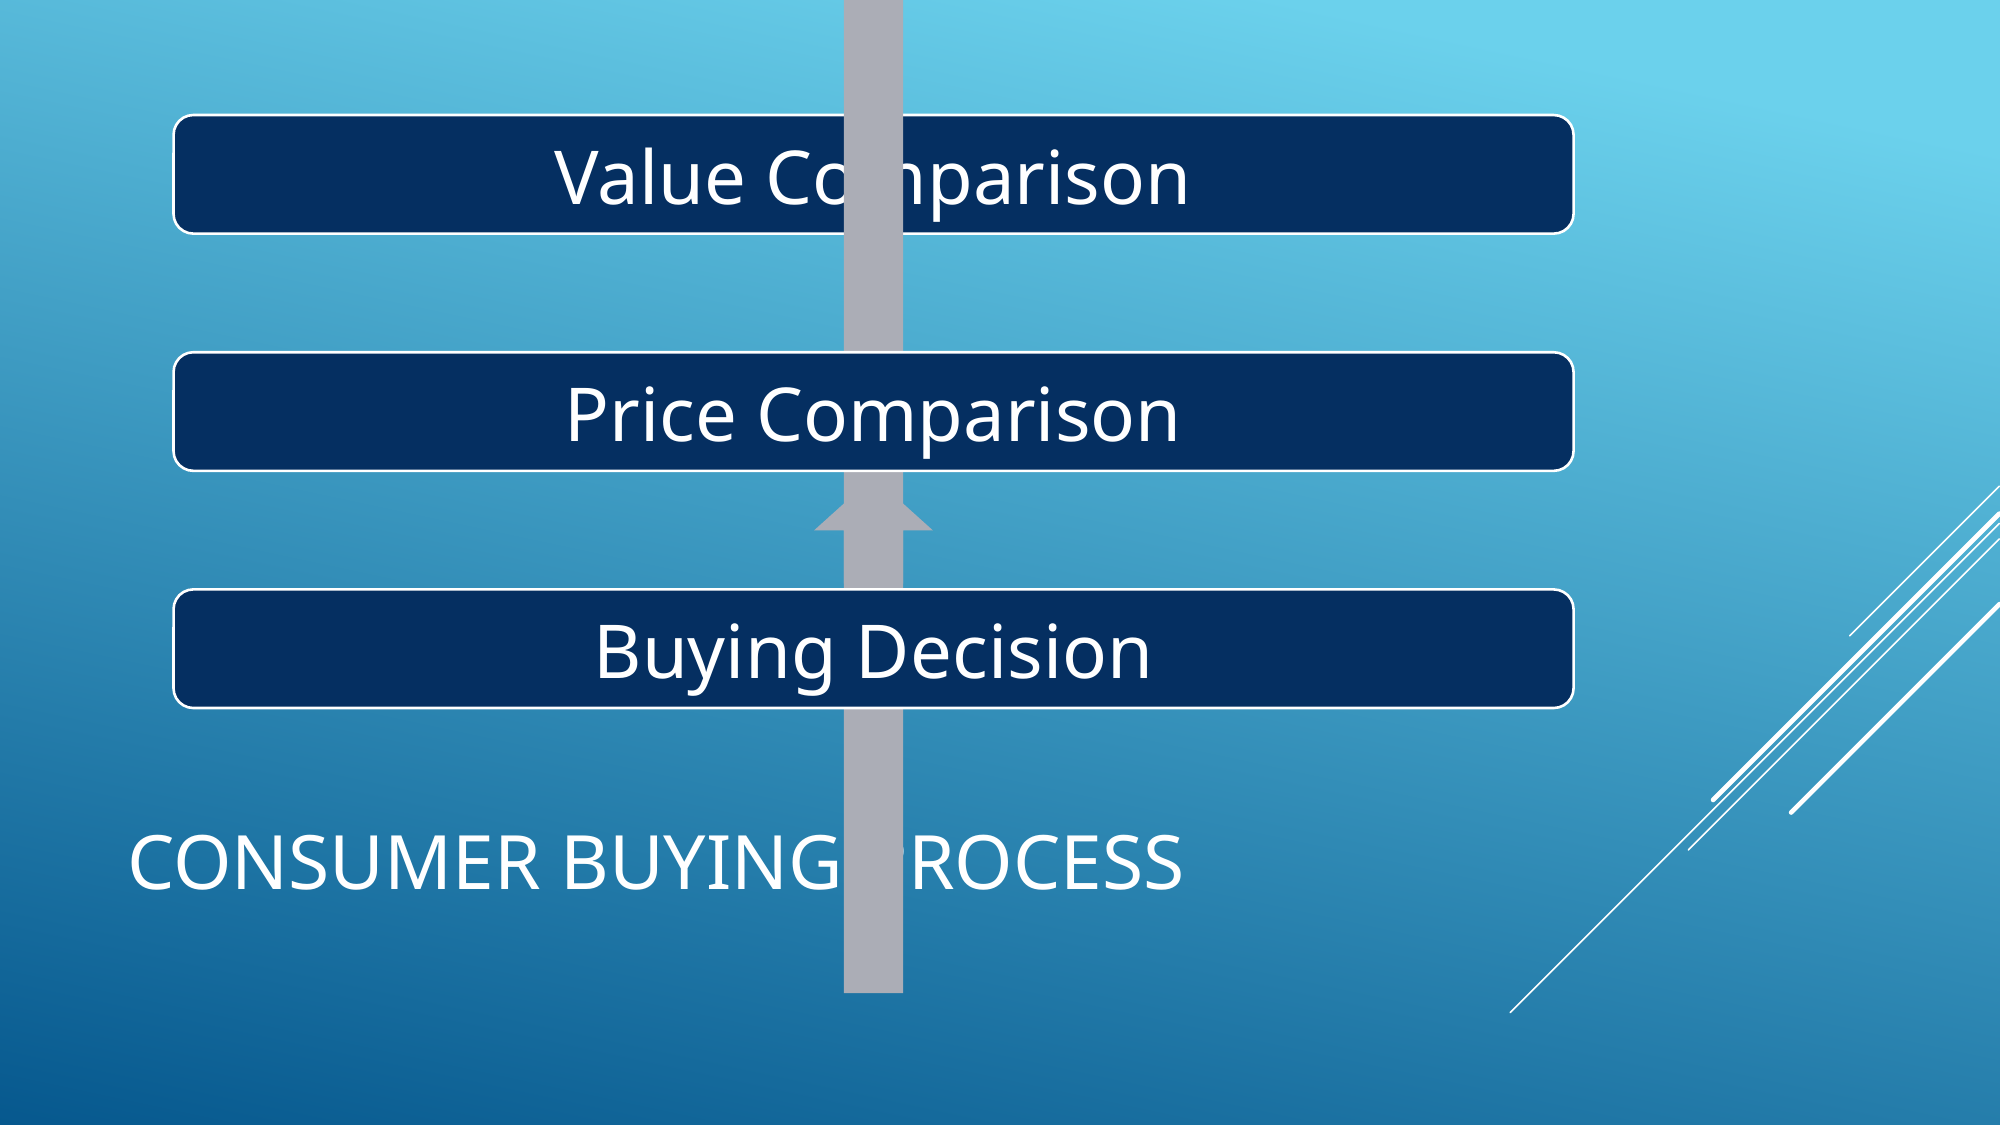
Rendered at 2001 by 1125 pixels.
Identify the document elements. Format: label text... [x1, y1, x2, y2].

title Consumer buying process [112, 736, 843, 984]
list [173, 114, 1574, 709]
title Consumer buying process [904, 736, 1513, 984]
